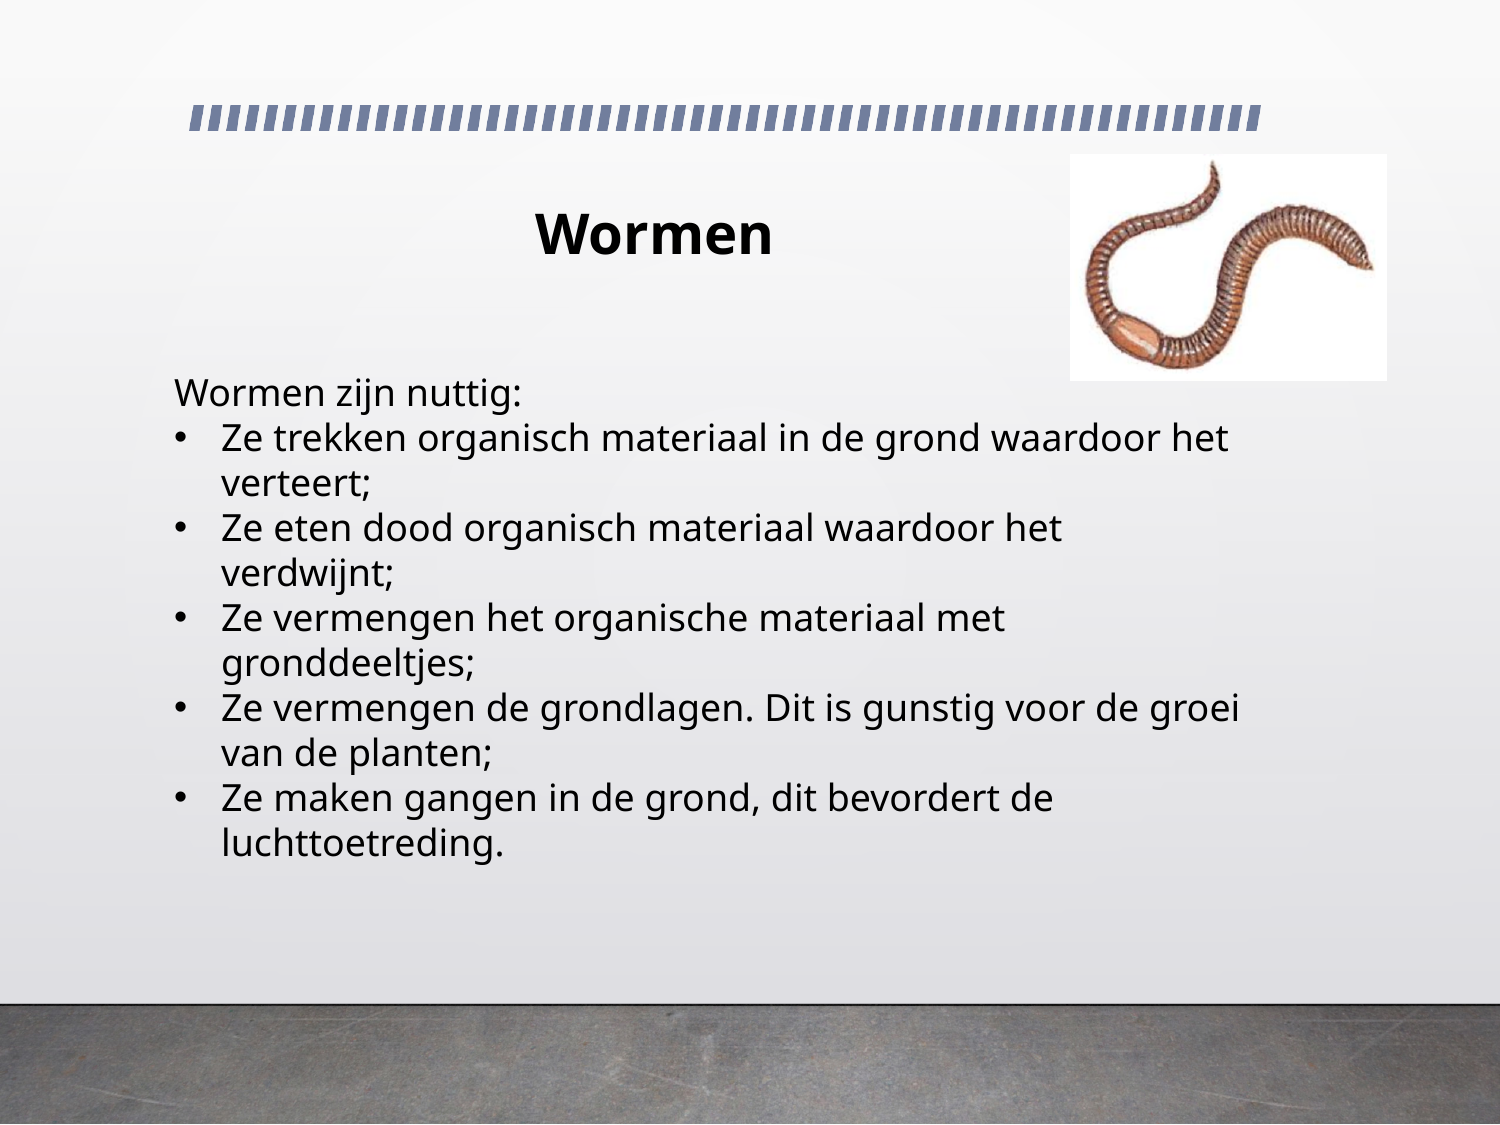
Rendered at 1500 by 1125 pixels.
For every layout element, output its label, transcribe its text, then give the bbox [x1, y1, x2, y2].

text_box Wormen zijn nuttig: Ze trekken organisch materiaal in de grond waardoor het verteert; Ze eten dood organisch materiaal waardoor het verdwijnt; Ze vermengen het organische materiaal met gronddeeltjes; Ze vermengen de grondlagen. Dit is gunstig voor de groei van de planten; Ze maken gangen in de grond, dit bevordert de luchttoetreding. [159, 361, 1258, 872]
picture [1068, 152, 1389, 382]
picture [0, 1004, 1500, 1124]
title Wormen [112, 125, 1199, 268]
